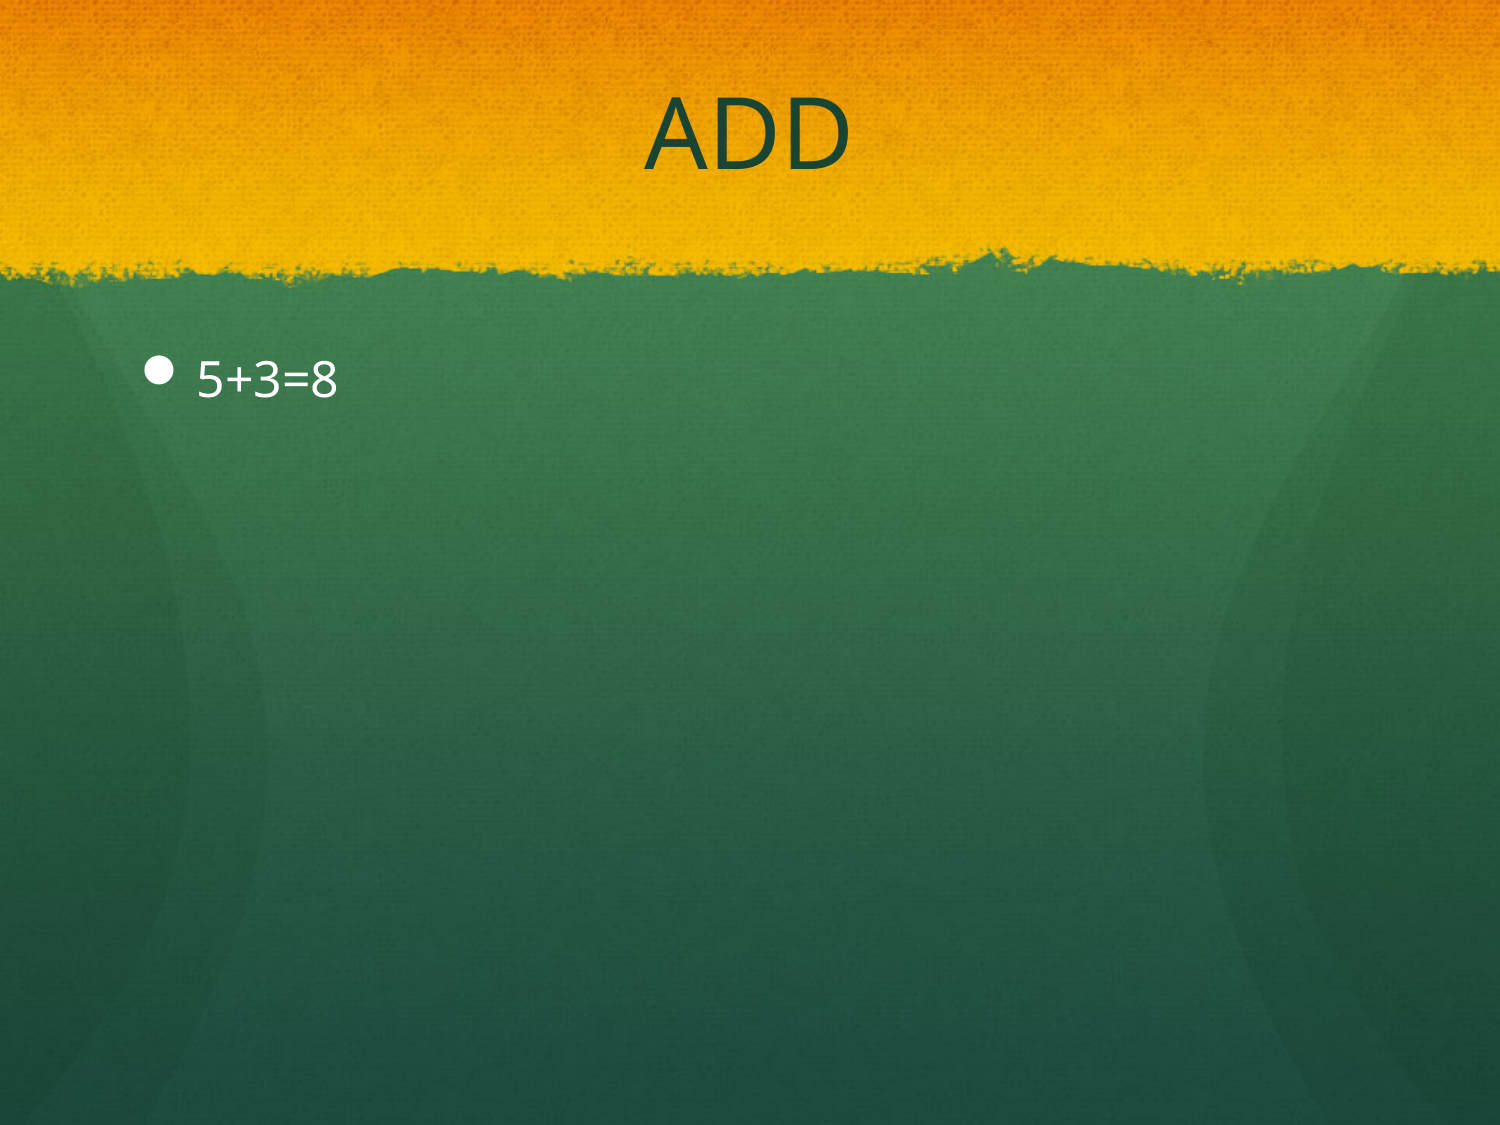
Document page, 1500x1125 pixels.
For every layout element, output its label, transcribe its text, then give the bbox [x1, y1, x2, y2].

picture [0, 0, 1500, 1125]
list 5+3=8 [125, 339, 1375, 1026]
title ADD [125, 13, 1375, 246]
